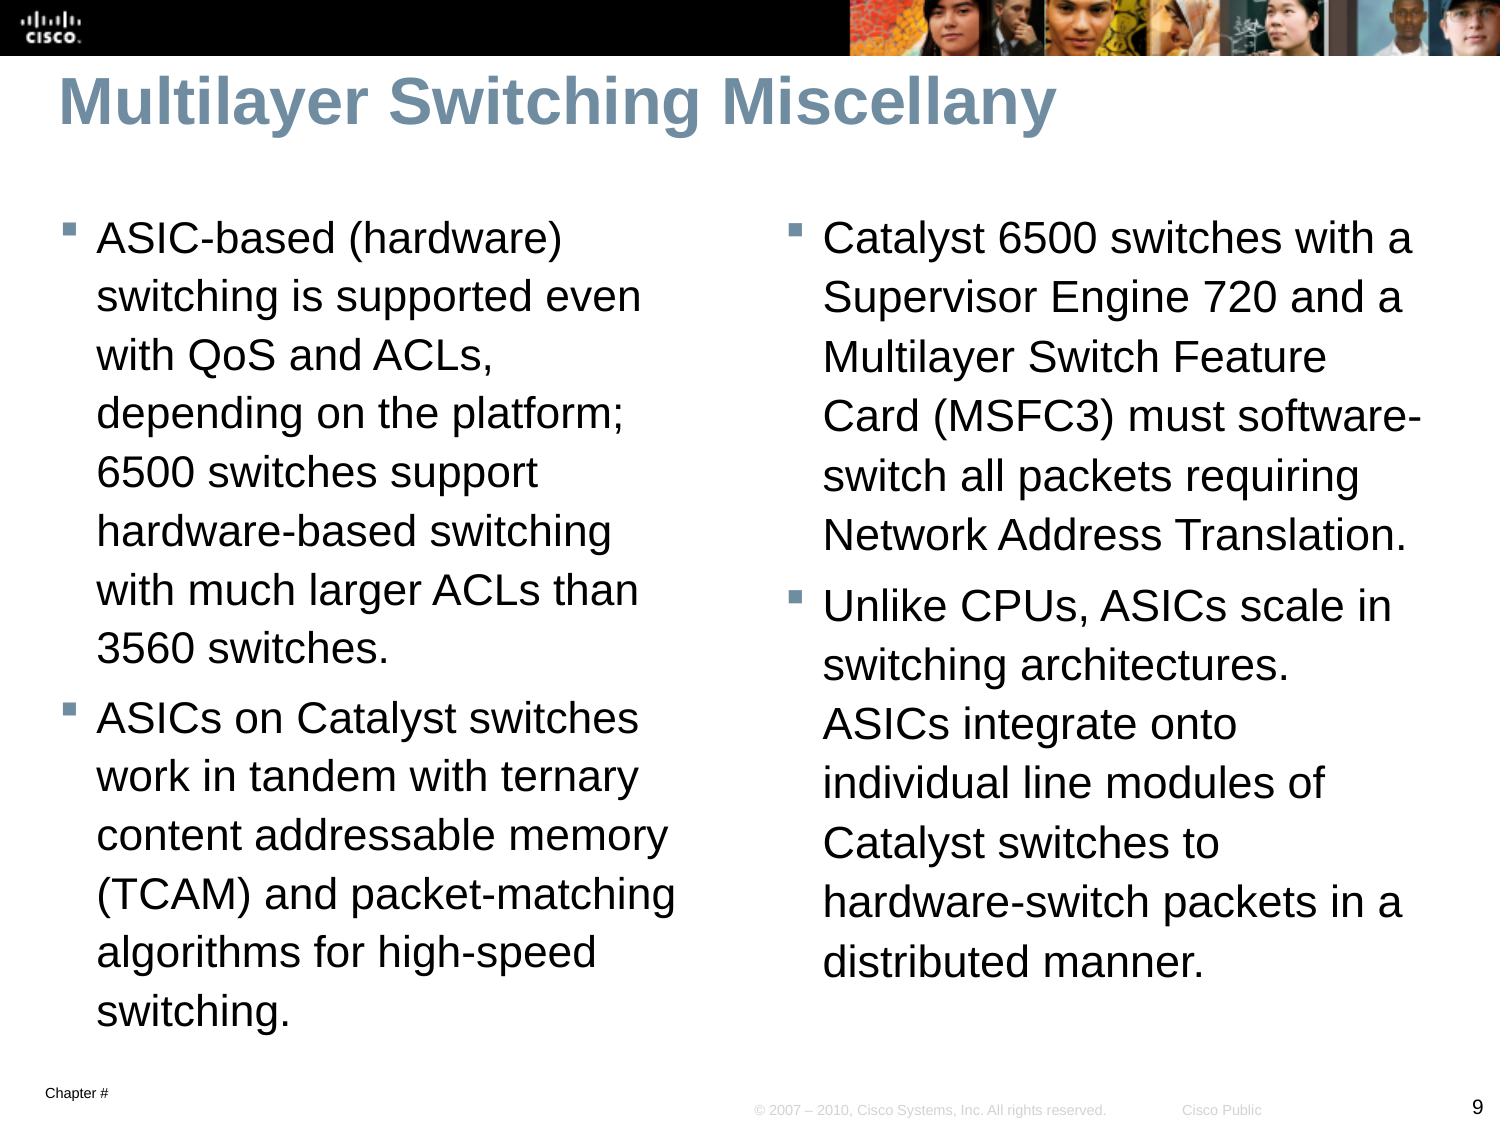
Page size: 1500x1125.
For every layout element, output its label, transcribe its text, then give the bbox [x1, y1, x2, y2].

list ASIC-based (hardware) switching is supported even with QoS and ACLs, depending on the platform; 6500 switches support hardware-based switching with much larger ACLs than 3560 switches. ASICs on Catalyst switches work in tandem with ternary content addressable memory (TCAM) and packet-matching algorithms for high-speed switching. [45, 196, 714, 1049]
picture [0, 0, 1500, 56]
list Catalyst 6500 switches with a Supervisor Engine 720 and a Multilayer Switch Feature Card (MSFC3) must software-switch all packets requiring Network Address Translation. Unlike CPUs, ASICs scale in switching architectures. ASICs integrate onto individual line modules of Catalyst switches to hardware-switch packets in a distributed manner. [771, 196, 1439, 1049]
title Multilayer Switching Miscellany [44, 59, 1443, 182]
